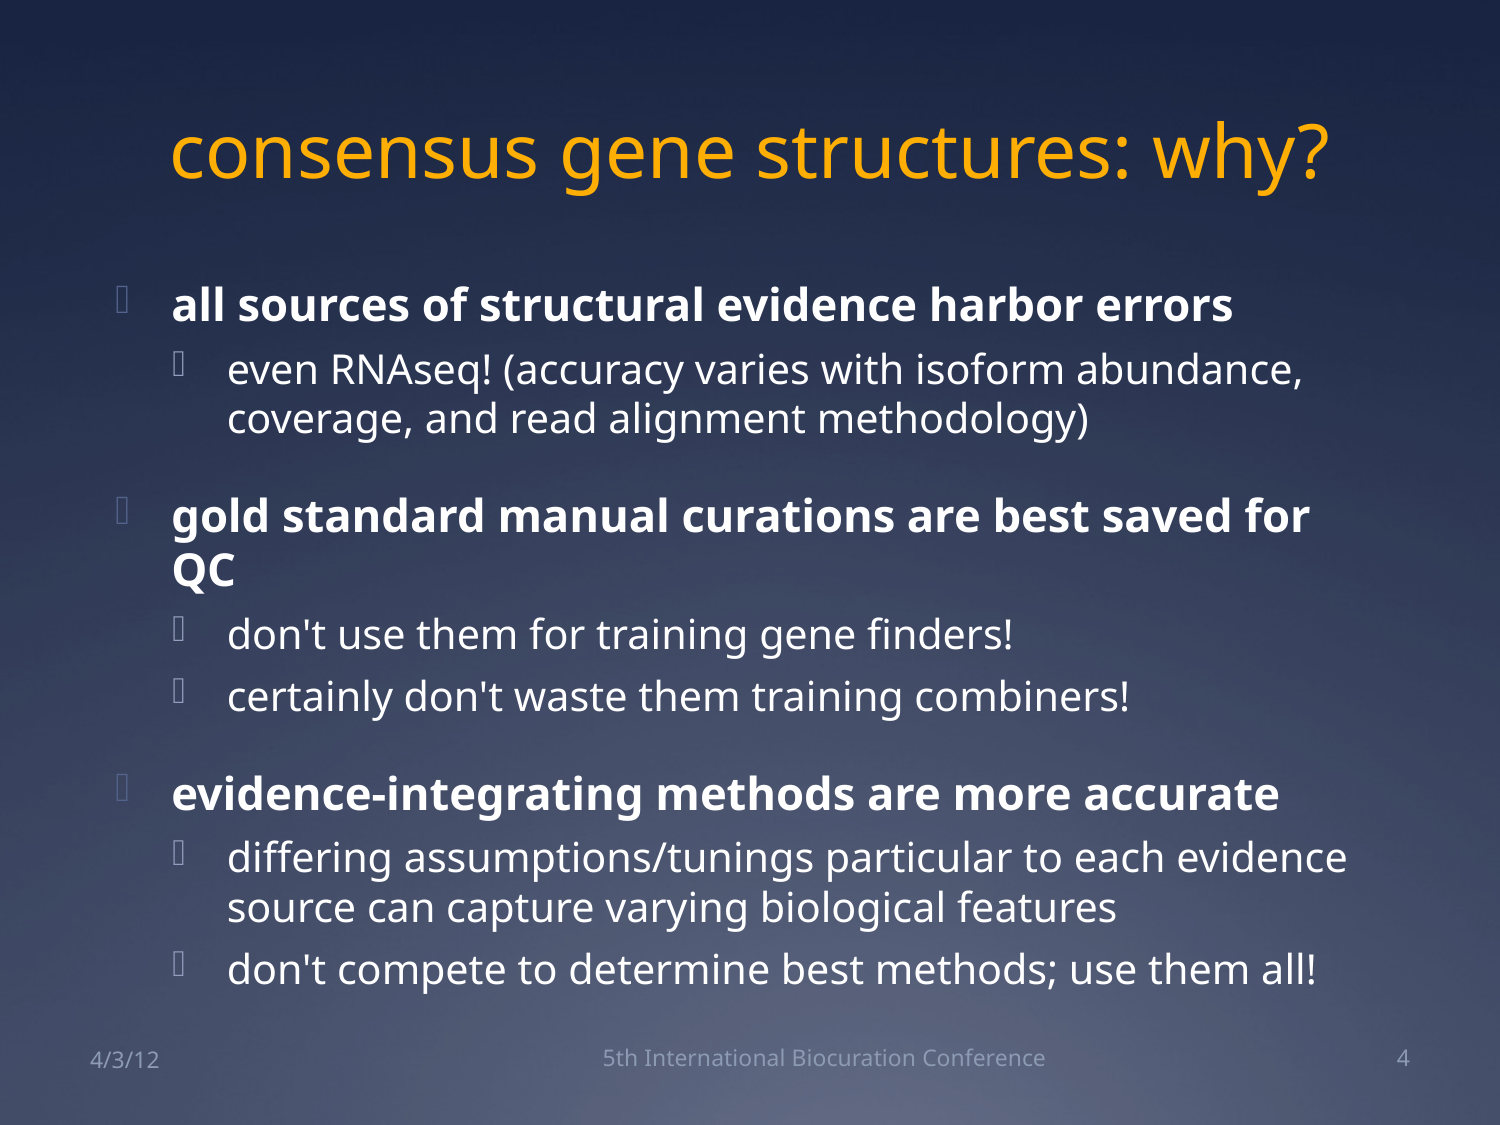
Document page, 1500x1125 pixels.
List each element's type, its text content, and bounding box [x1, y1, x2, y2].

footer 5th International Biocuration Conference [361, 1029, 1288, 1090]
title consensus gene structures: why? [100, 95, 1400, 225]
slide_number 4 [1325, 1029, 1425, 1090]
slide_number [75, 1029, 338, 1090]
list all sources of structural evidence harbor errors even RNAseq! (accuracy varies with isoform abundance, coverage, and read alignment methodology) gold standard manual curations are best saved for QC don't use them for training gene finders! certainly don't waste them training combiners! evidence-integrating methods are more accurate differing assumptions/tunings particular to each evidence source can capture varying biological features don't compete to determine best methods; use them all! [100, 268, 1400, 1005]
